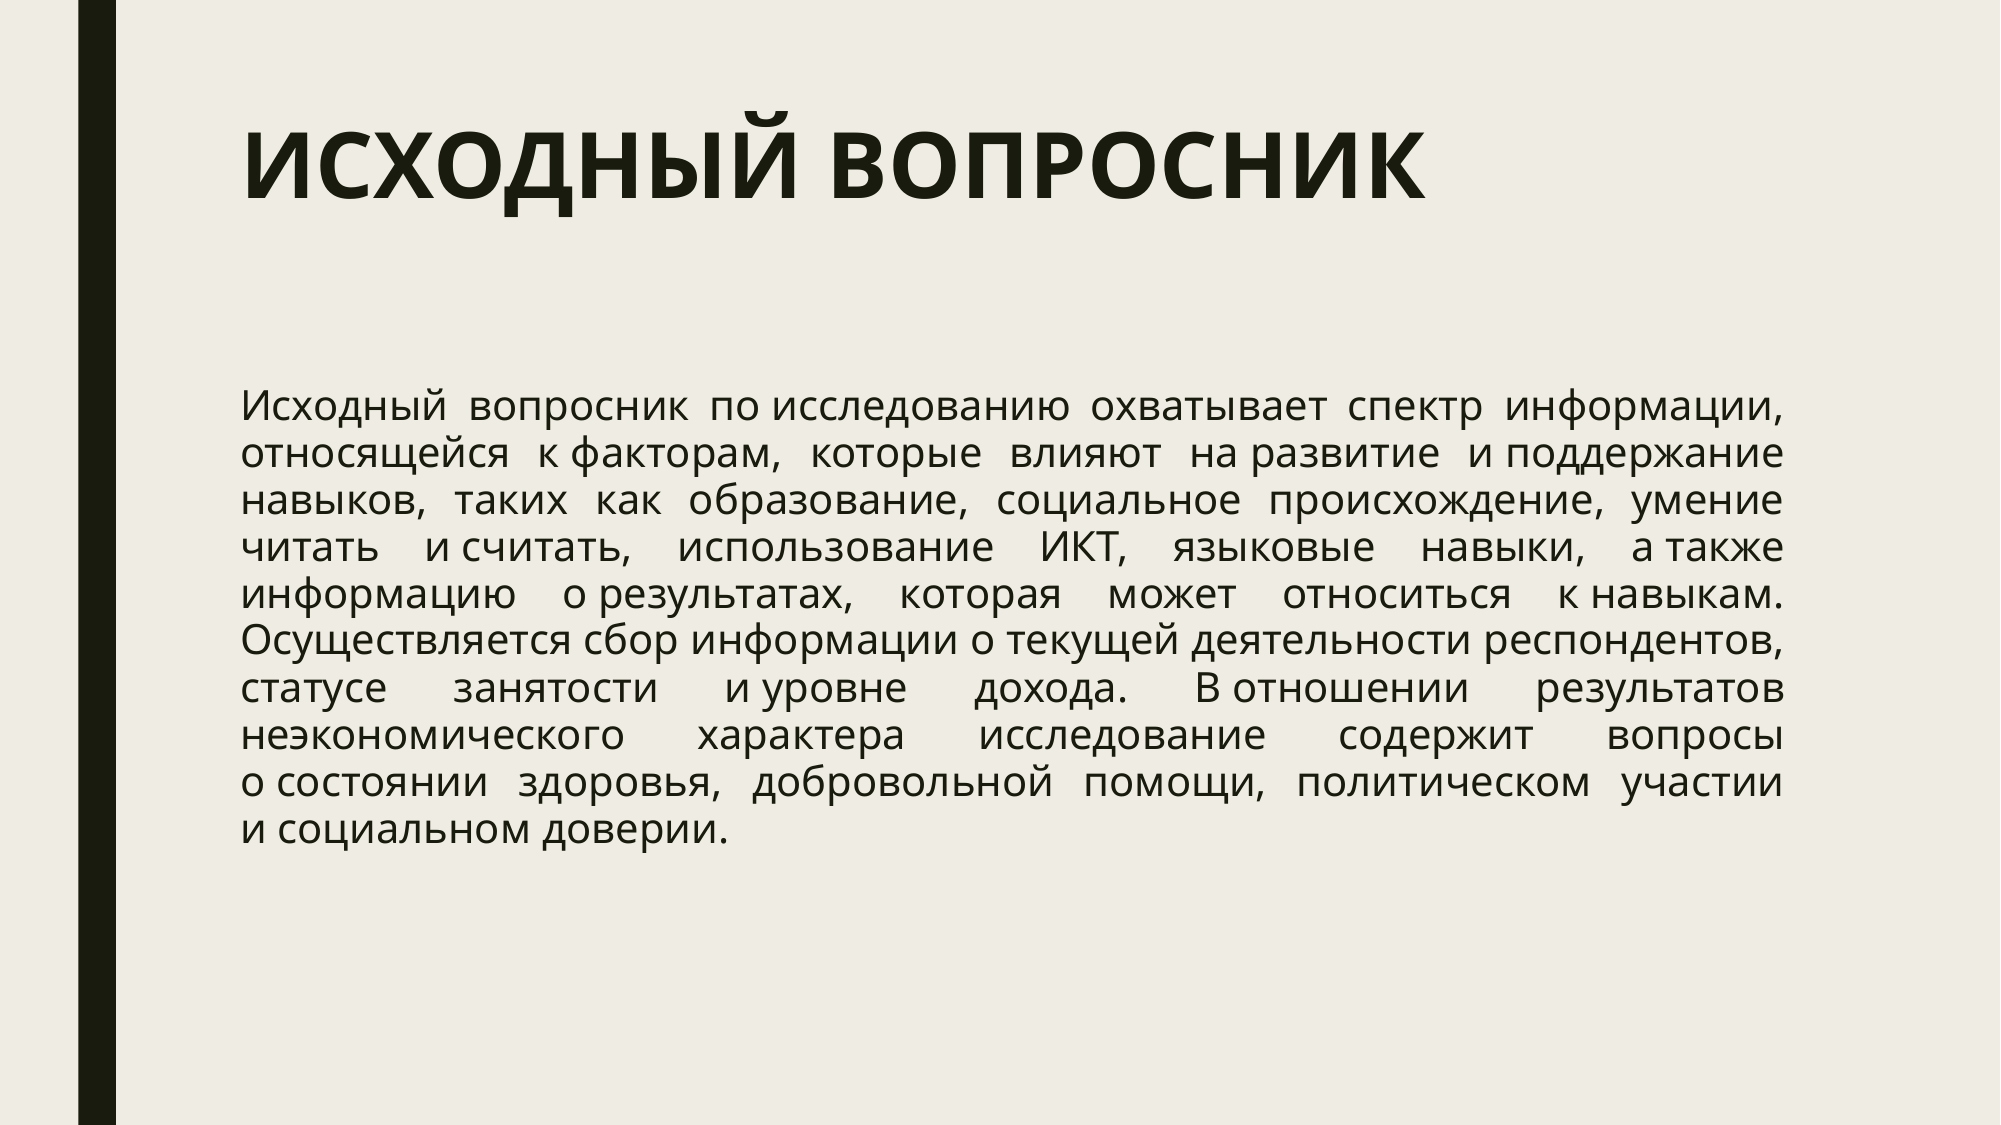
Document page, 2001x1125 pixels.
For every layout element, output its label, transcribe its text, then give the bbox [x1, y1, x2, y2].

list Исходный вопросник по исследованию охватывает спектр информации, относящейся к факторам, которые влияют на развитие и поддержание навыков, таких как образование, социальное происхождение, умение читать и считать, использование ИКТ, языковые навыки, а также информацию о результатах, которая может относиться к навыкам. Осуществляется сбор информации о текущей деятельности респондентов, статусе занятости и уровне дохода. В отношении результатов неэкономического характера исследование содержит вопросы о состоянии здоровья, добровольной помощи, политическом участии и социальном доверии. [225, 375, 1800, 963]
title ИСХОДНЫЙ ВОПРОСНИК [225, 112, 1800, 357]
